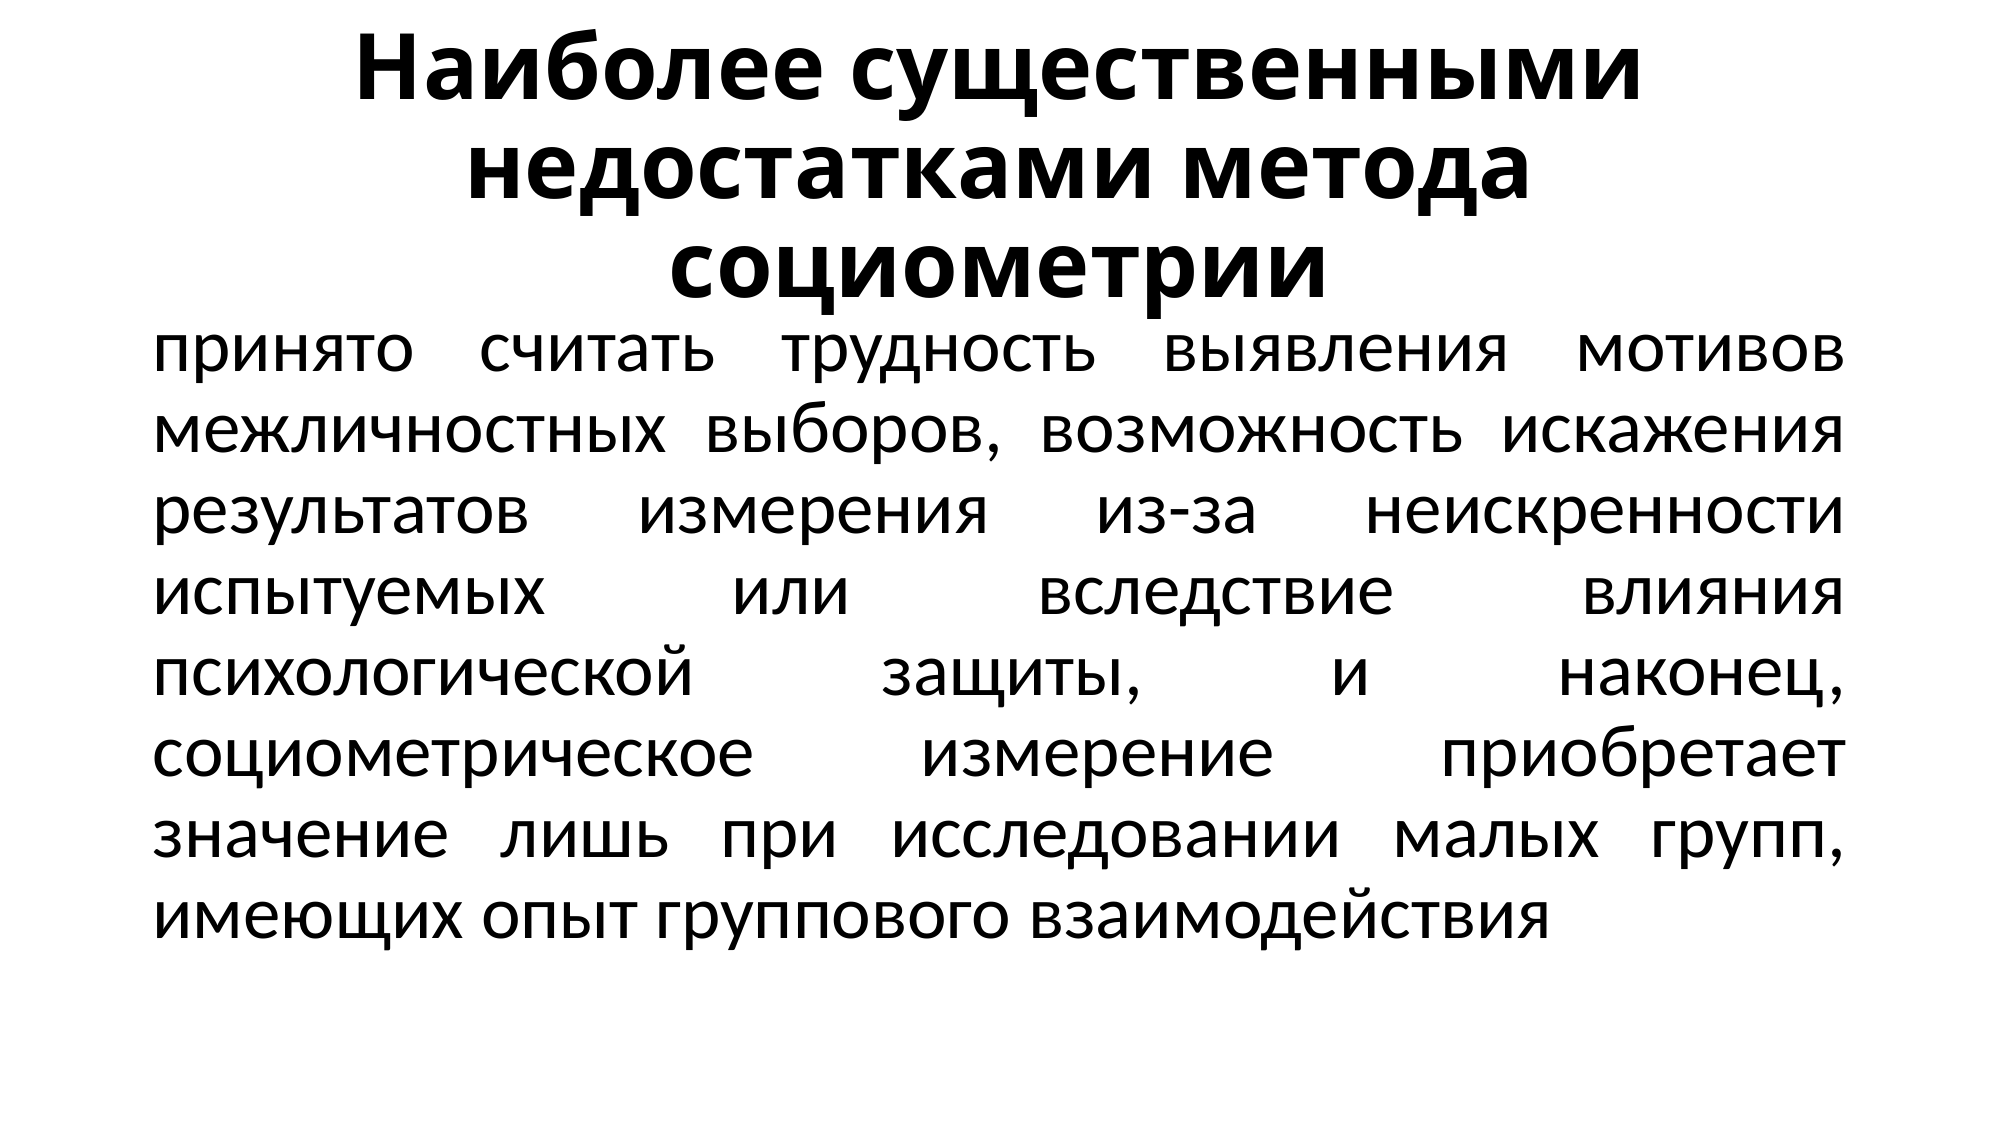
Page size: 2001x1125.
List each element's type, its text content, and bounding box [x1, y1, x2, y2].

list принято считать трудность выявления мотивов межличностных выборов, возможность искажения результатов измерения из-за неискренности испытуемых или вследствие влияния психологической защиты, и наконец, социометрическое измерение приобретает значение лишь при исследовании малых групп, имеющих опыт группового взаимодействия [137, 299, 1863, 1014]
title Наиболее существенными недостатками метода социометрии [137, 59, 1863, 278]
